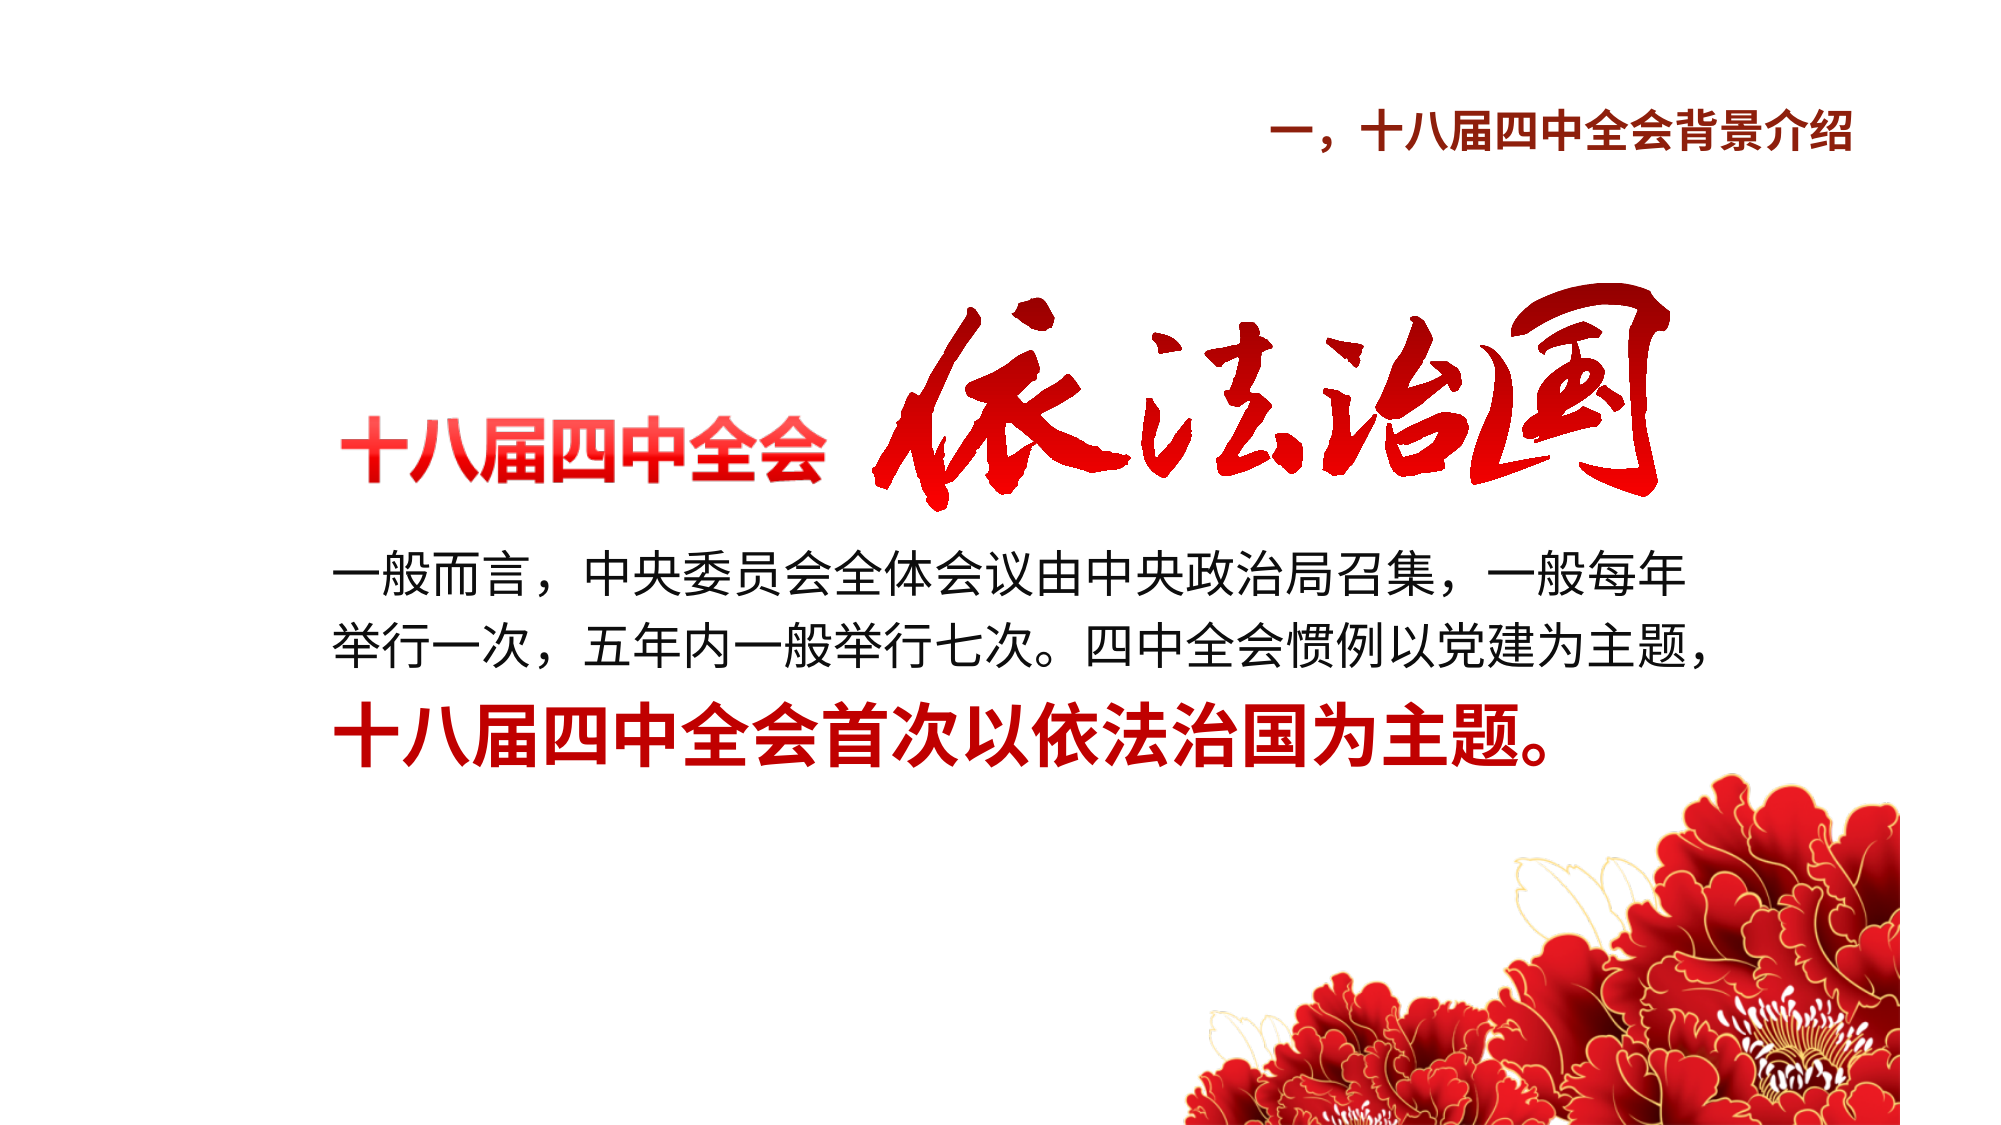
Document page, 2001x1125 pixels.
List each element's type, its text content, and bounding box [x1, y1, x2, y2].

text_box [1511, 282, 1671, 497]
text_box [1385, 412, 1469, 477]
text_box [1204, 322, 1273, 476]
text_box 一般而言，中央委员会全体会议由中央政治局召集，一般每年举行一次，五年内一般举行七次。四中全会惯例以党建为主题，十八届四中全会首次以依法治国为主题。 [316, 523, 1703, 832]
text_box [1272, 433, 1303, 474]
text_box [1152, 332, 1182, 354]
text_box [1470, 345, 1550, 485]
text_box 一，十八届四中全会背景介绍 [1247, 94, 1876, 164]
text_box [899, 307, 1131, 513]
picture [296, 385, 899, 502]
text_box [1375, 316, 1462, 420]
text_box [1141, 398, 1192, 478]
picture [1161, 759, 1900, 1125]
text_box [1011, 297, 1055, 331]
text_box [1326, 337, 1364, 368]
text_box [1322, 388, 1377, 476]
